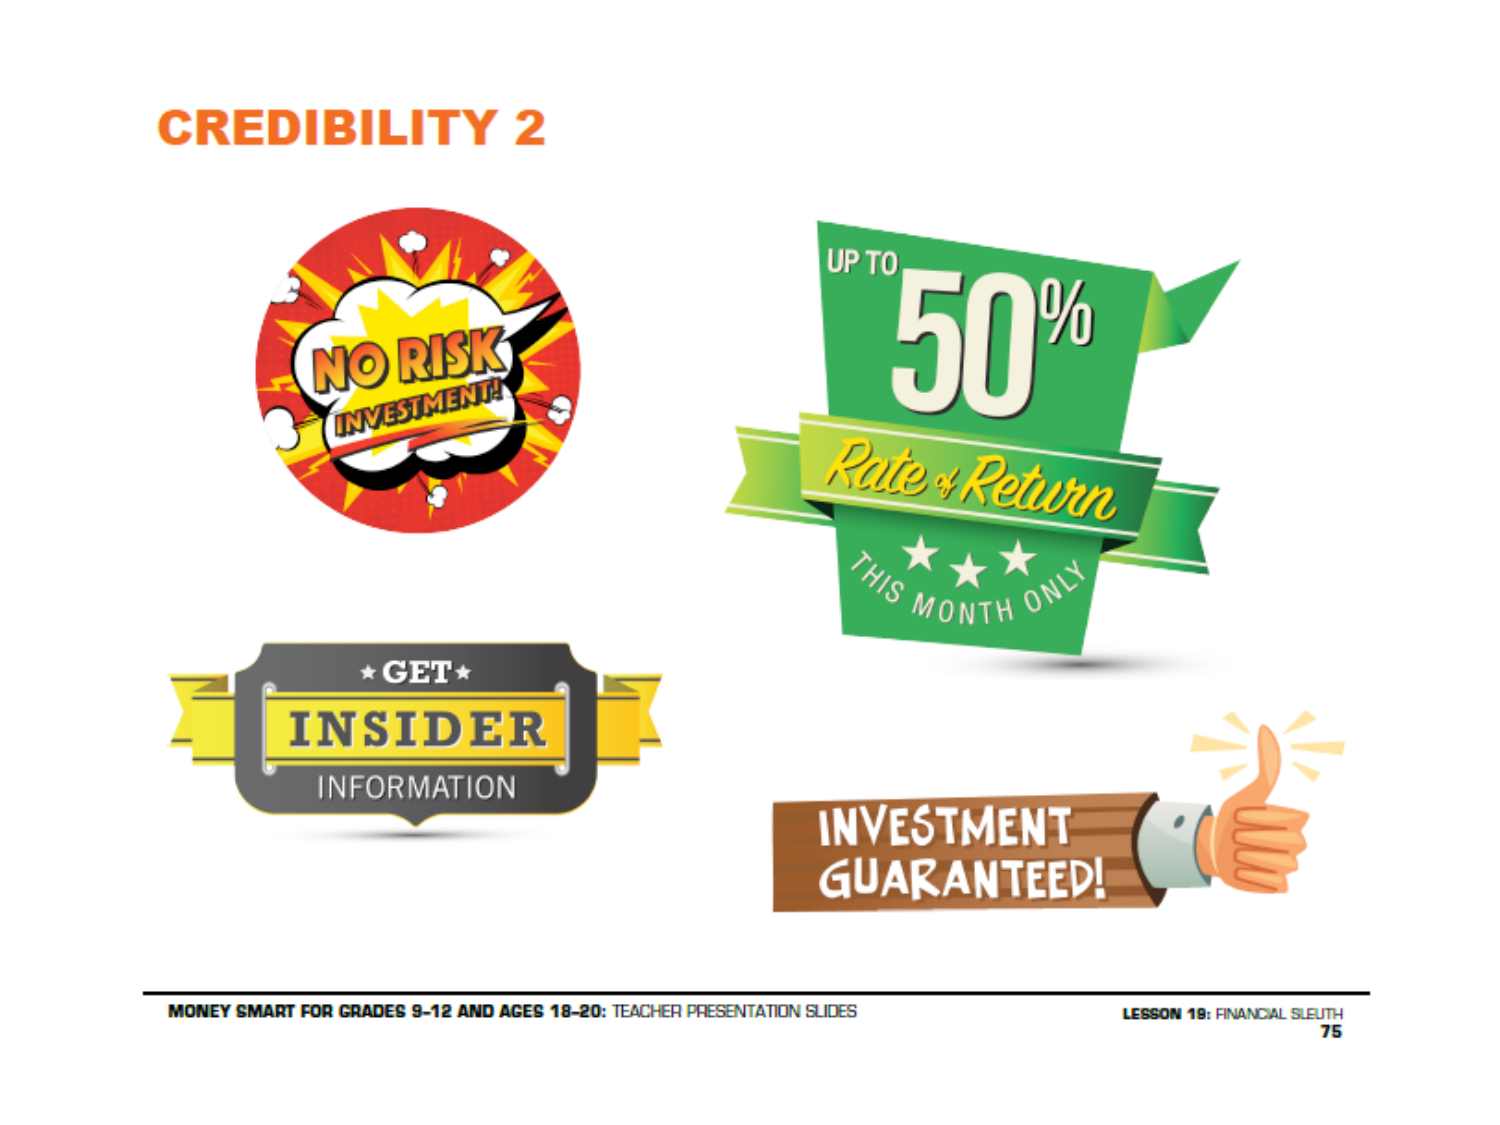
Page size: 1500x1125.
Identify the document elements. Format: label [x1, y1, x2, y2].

picture [99, 51, 1413, 1064]
